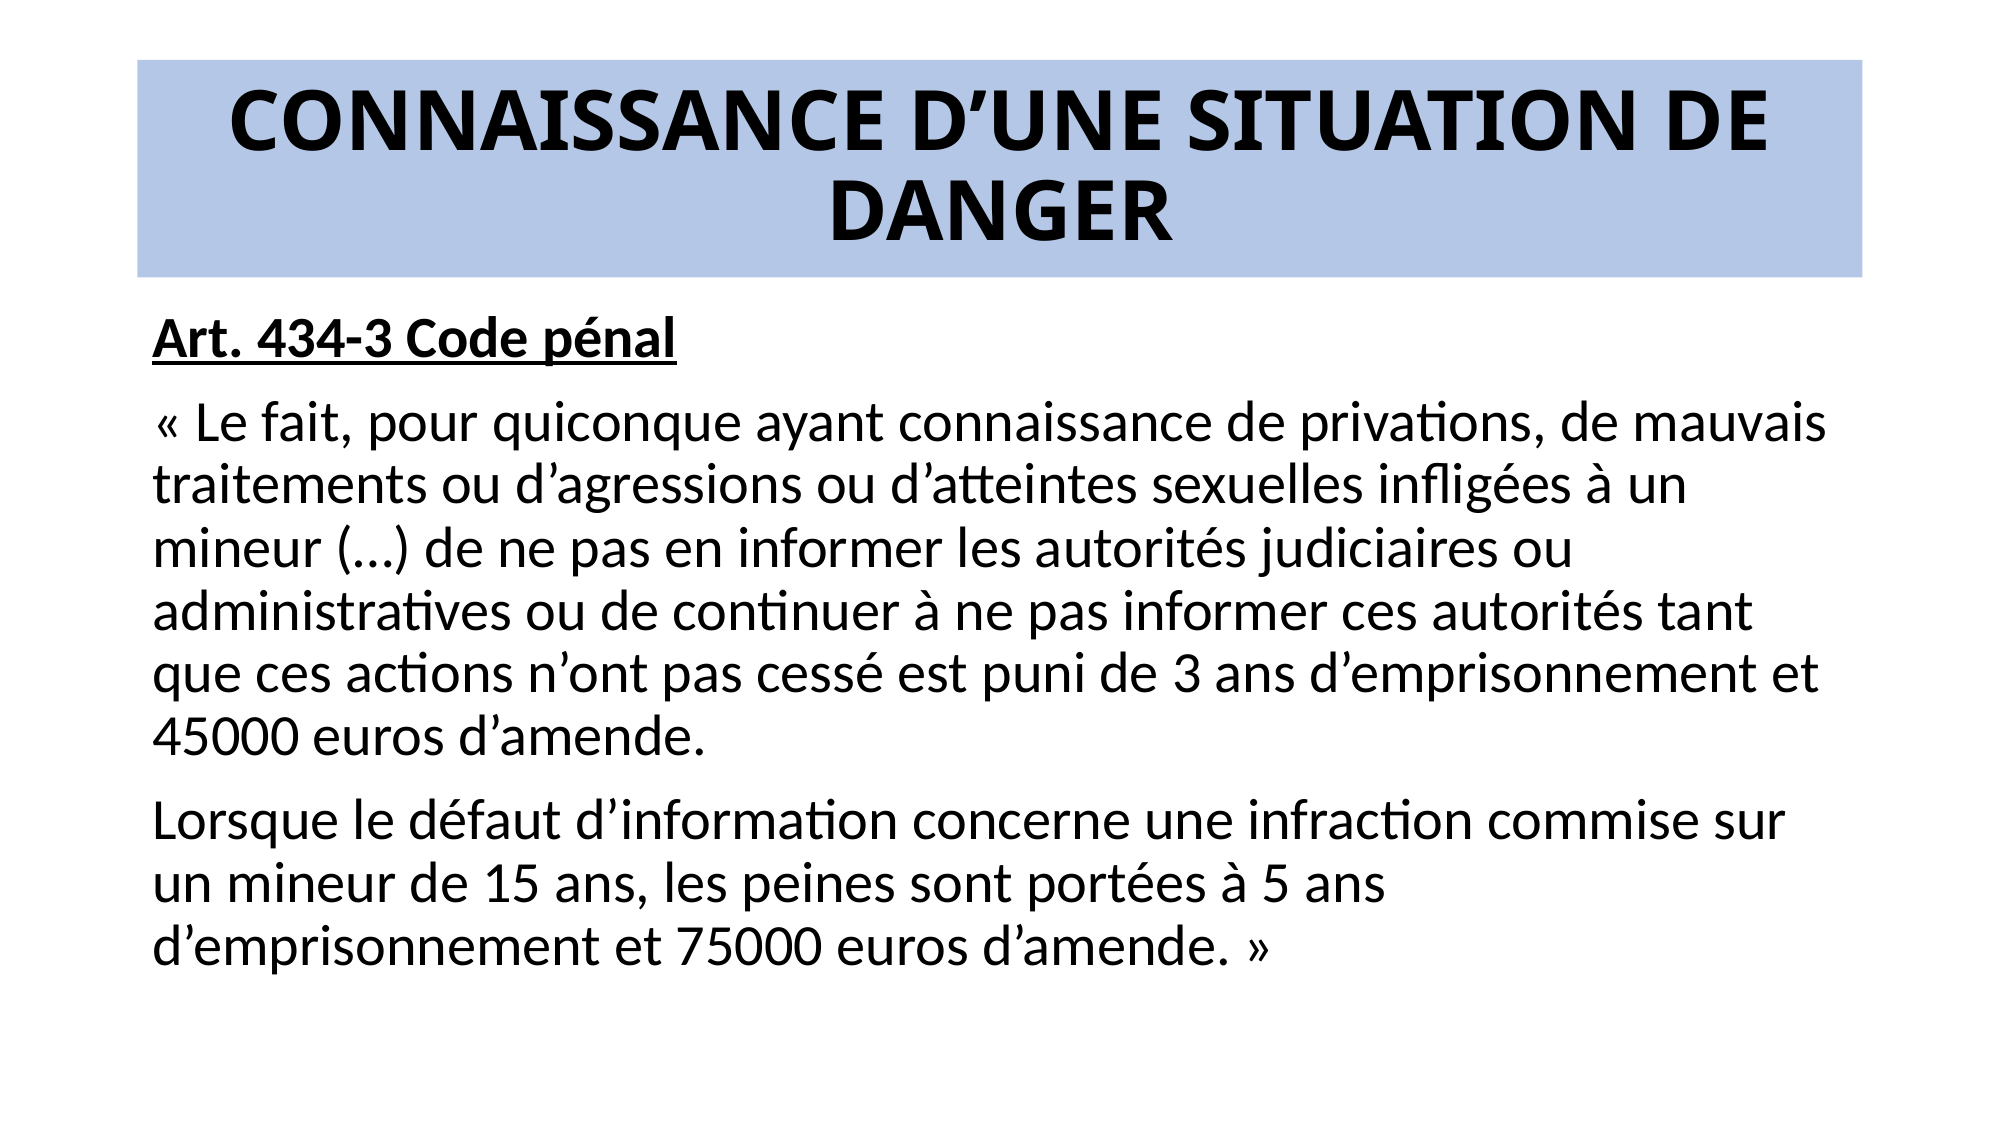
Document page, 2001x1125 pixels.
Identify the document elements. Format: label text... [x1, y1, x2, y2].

list Art. 434-3 Code pénal « Le fait, pour quiconque ayant connaissance de privations, de mauvais traitements ou d’agressions ou d’atteintes sexuelles infligées à un mineur (…) de ne pas en informer les autorités judiciaires ou administratives ou de continuer à ne pas informer ces autorités tant que ces actions n’ont pas cessé est puni de 3 ans d’emprisonnement et 45000 euros d’amende. Lorsque le défaut d’information concerne une infraction commise sur un mineur de 15 ans, les peines sont portées à 5 ans d’emprisonnement et 75000 euros d’amende. » [137, 299, 1863, 1014]
title CONNAISSANCE D’UNE SITUATION DE DANGER [137, 59, 1863, 278]
